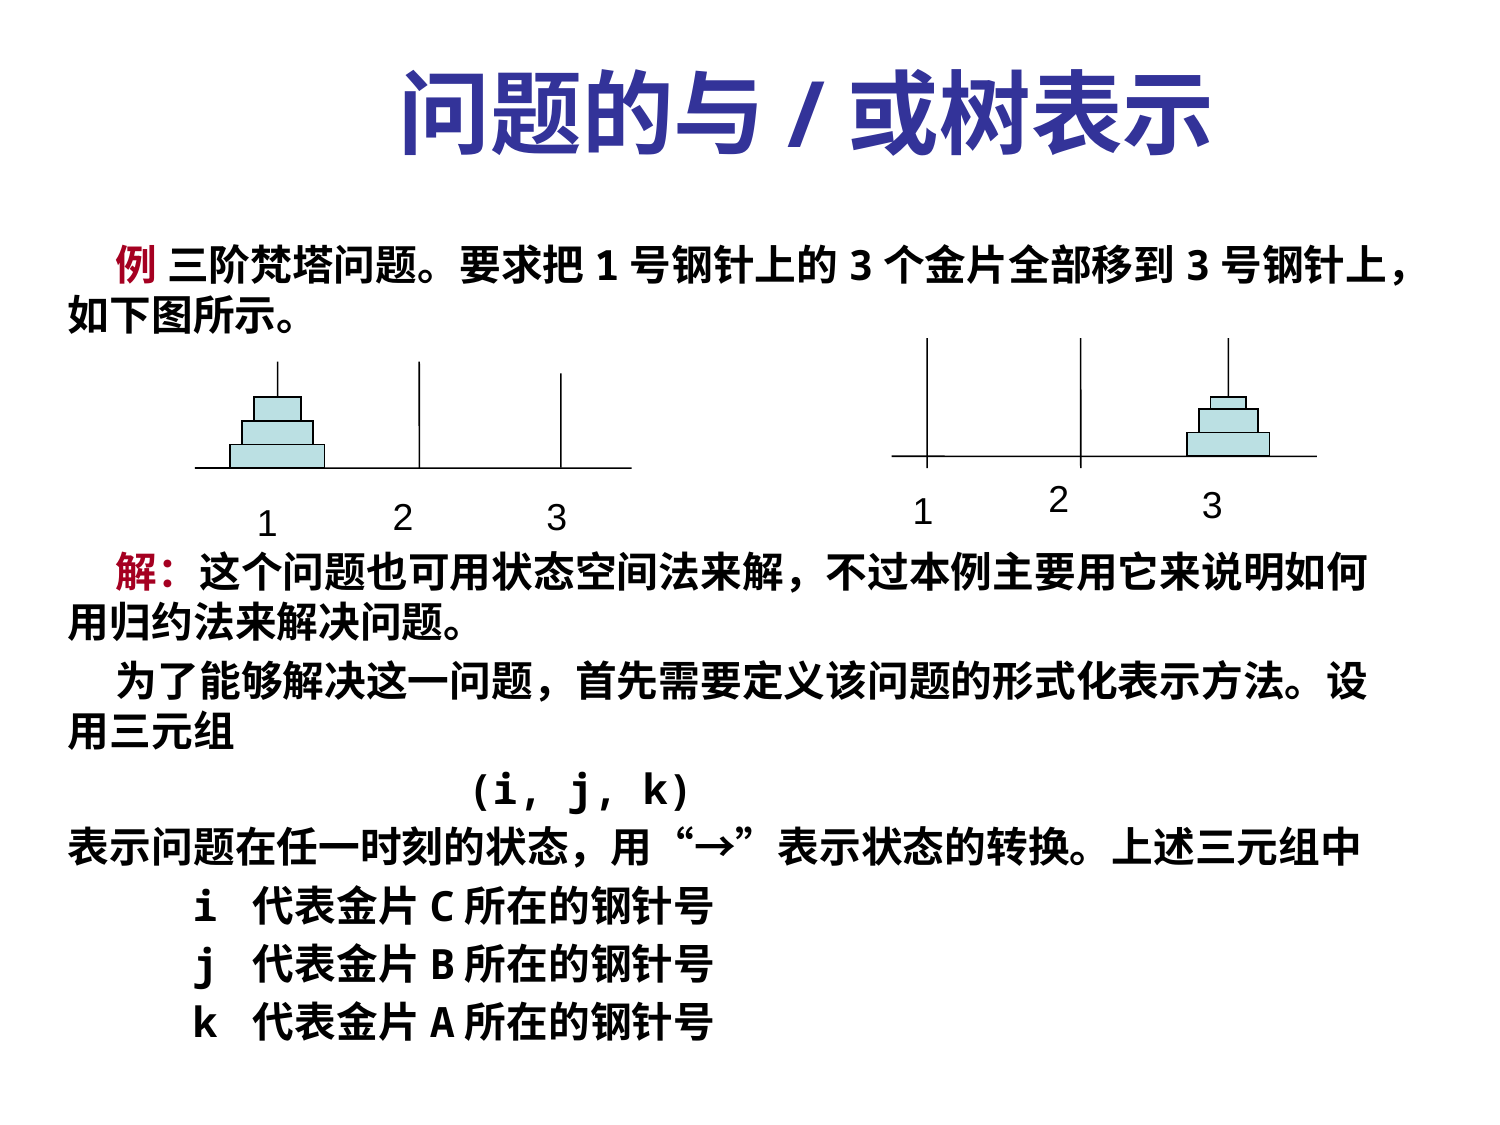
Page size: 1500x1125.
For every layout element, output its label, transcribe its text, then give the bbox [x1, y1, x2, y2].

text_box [194, 337, 1318, 553]
text_box 例 三阶梵塔问题。要求把1号钢针上的3个金片全部移到3号钢针上，如下图所示。 解：这个问题也可用状态空间法来解，不过本例主要用它来说明如何用归约法来解决问题。 为了能够解决这一问题，首先需要定义该问题的形式化表示方法。设用三元组 (i, j, k) 表示问题在任一时刻的状态，用“→”表示状态的转换。上述三元组中 i 代表金片C所在的钢针号 j 代表金片B所在的钢针号 k 代表金片A所在的钢针号 [53, 231, 1424, 1054]
text_box 问题的与/或树表示 [330, 48, 1241, 174]
